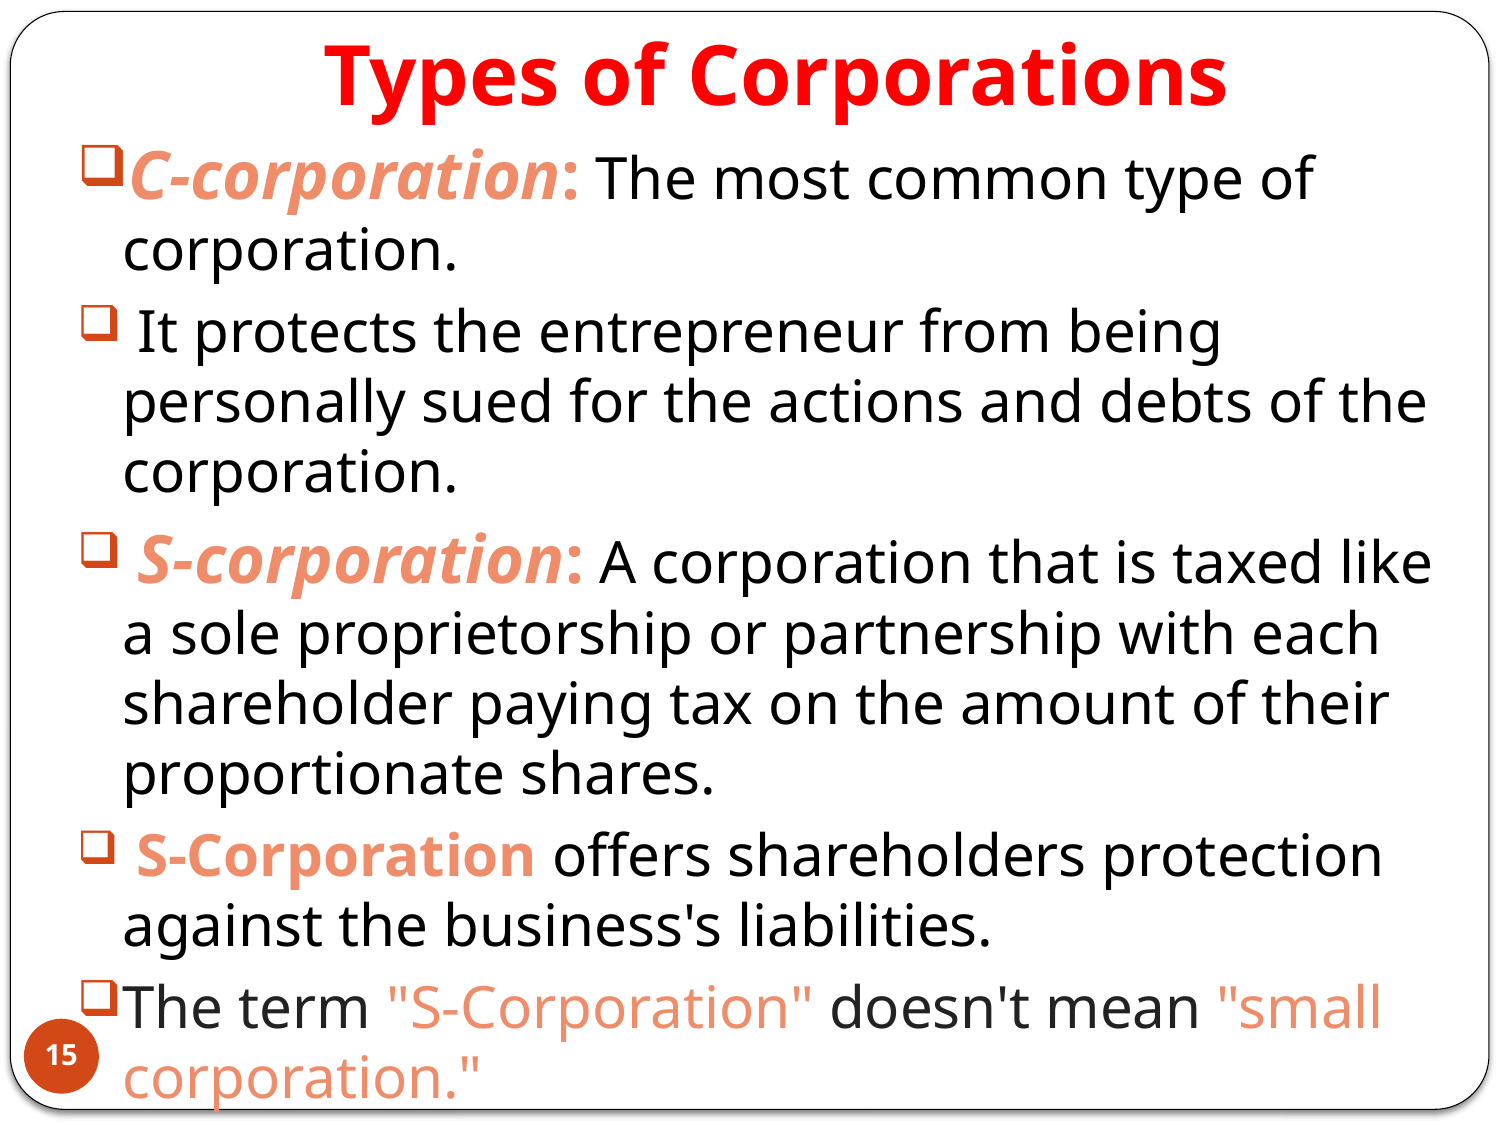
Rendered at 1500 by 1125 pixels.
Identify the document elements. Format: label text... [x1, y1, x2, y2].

title Types of Corporations [150, 24, 1425, 125]
slide_number 15 [23, 1018, 99, 1094]
list C-corporation: The most common type of corporation. It protects the entrepreneur from being personally sued for the actions and debts of the corporation. S-corporation: A corporation that is taxed like a sole proprietorship or partnership with each shareholder paying tax on the amount of their proportionate shares. S-Corporation offers shareholders protection against the business's liabilities. The term "S-Corporation" doesn't mean "small corporation." S-Corporations: are a subset of a corporation. First, a corporation must be formed, then the S-Corp status may be elected. [62, 125, 1463, 1100]
